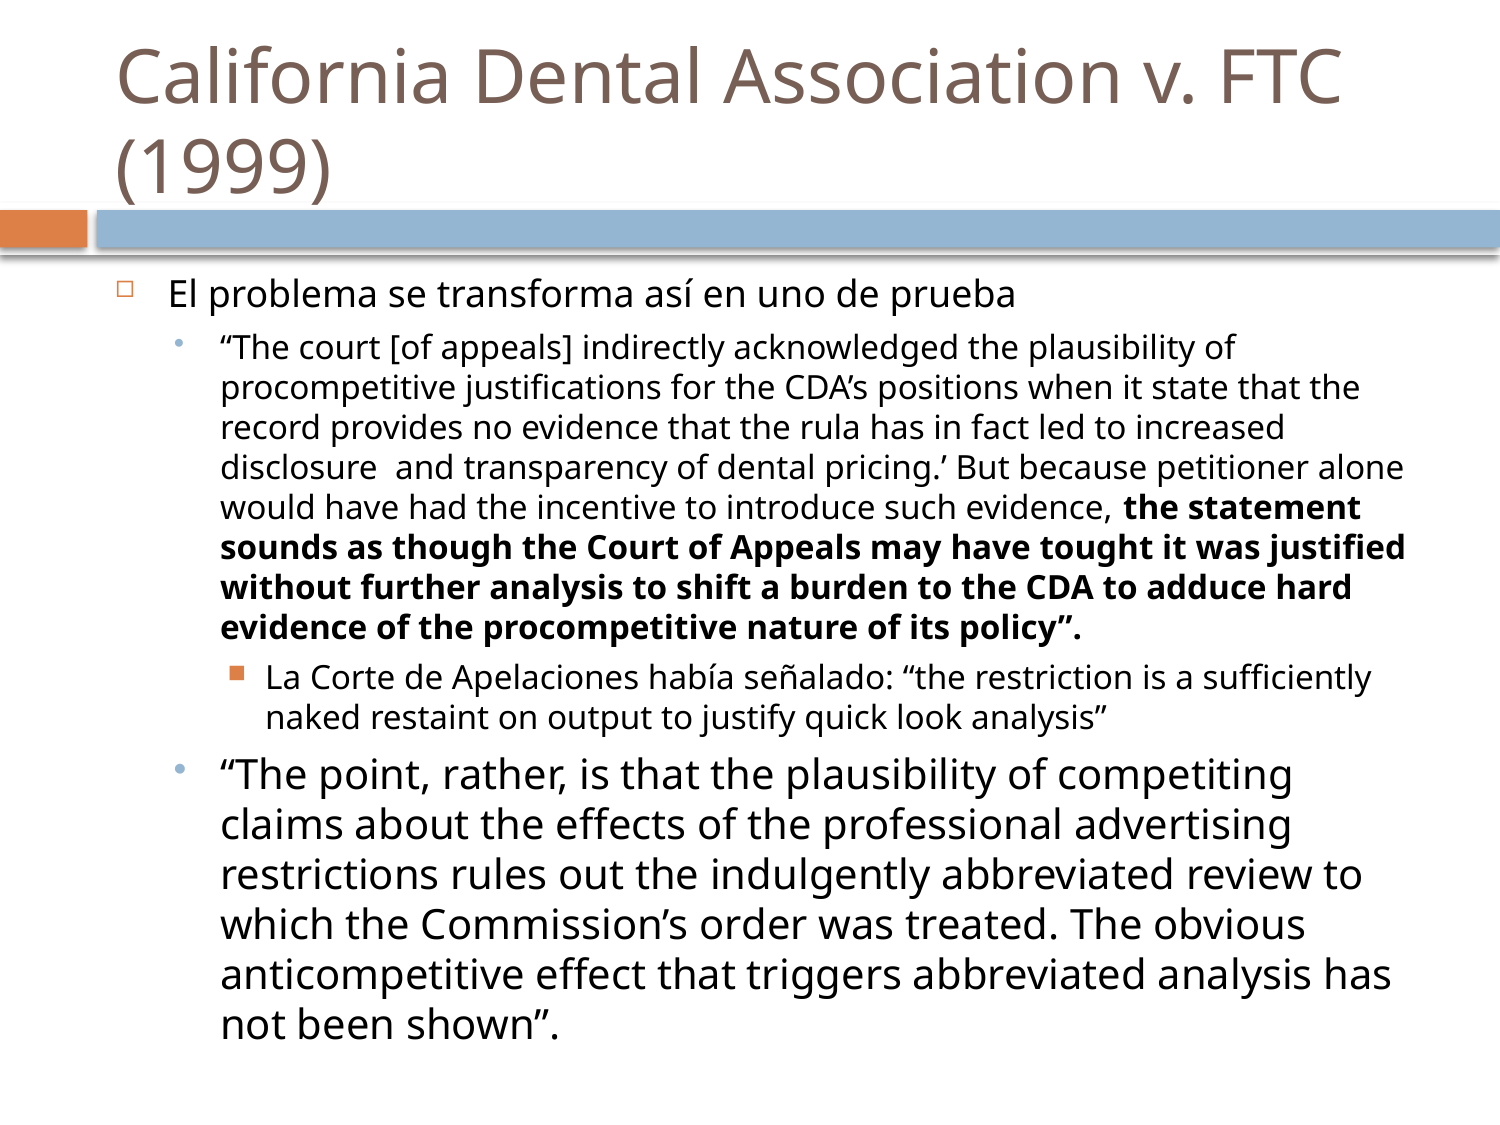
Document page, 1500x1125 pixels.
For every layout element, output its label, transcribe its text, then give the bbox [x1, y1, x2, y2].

list El problema se transforma así en uno de prueba “The court [of appeals] indirectly acknowledged the plausibility of procompetitive justifications for the CDA’s positions when it state that the record provides no evidence that the rula has in fact led to increased disclosure and transparency of dental pricing.’ But because petitioner alone would have had the incentive to introduce such evidence, the statement sounds as though the Court of Appeals may have tought it was justified without further analysis to shift a burden to the CDA to adduce hard evidence of the procompetitive nature of its policy”. La Corte de Apelaciones había señalado: “the restriction is a sufficiently naked restaint on output to justify quick look analysis” “The point, rather, is that the plausibility of competiting claims about the effects of the professional advertising restrictions rules out the indulgently abbreviated review to which the Commission’s order was treated. The obvious anticompetitive effect that triggers abbreviated analysis has not been shown”. [100, 262, 1438, 1000]
title California Dental Association v. FTC (1999) [100, 37, 1438, 200]
